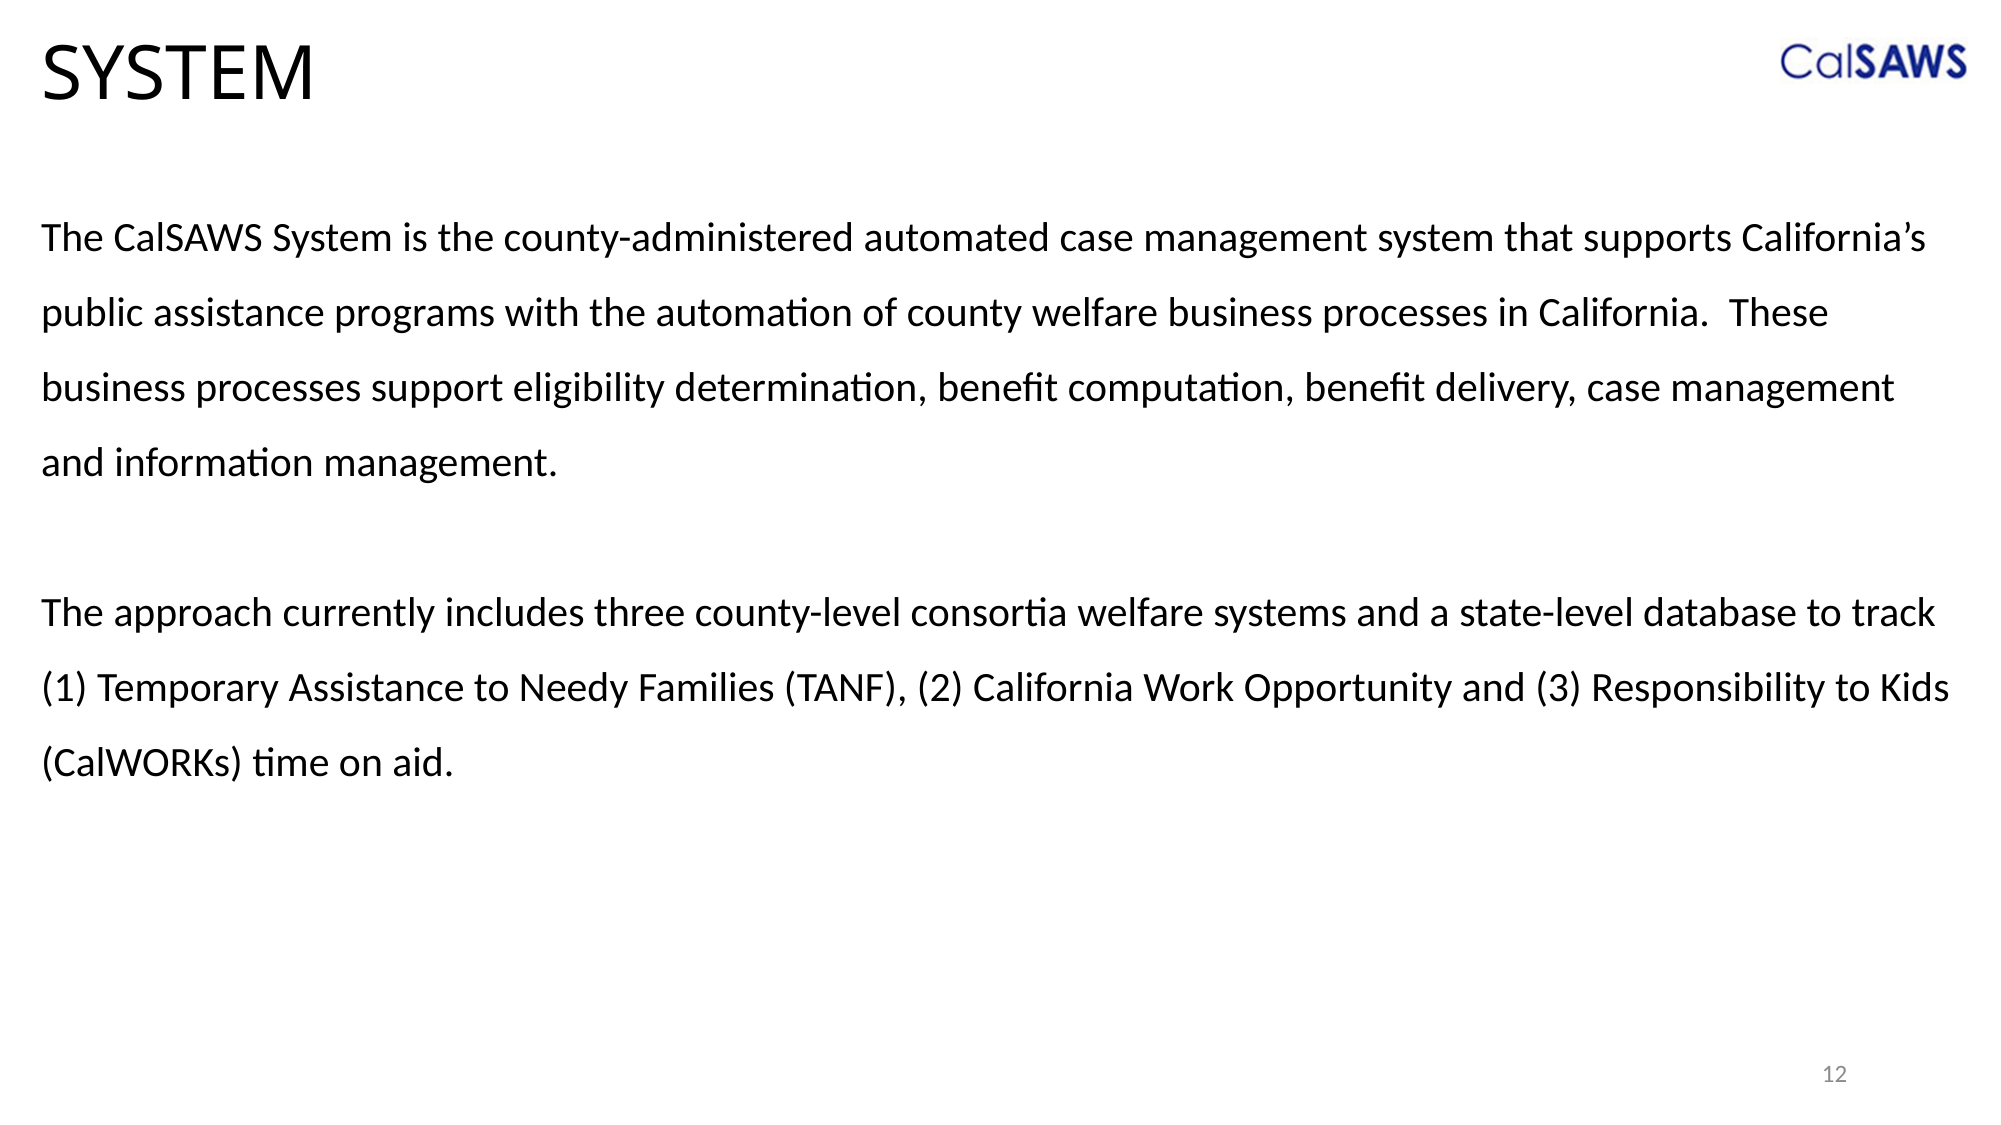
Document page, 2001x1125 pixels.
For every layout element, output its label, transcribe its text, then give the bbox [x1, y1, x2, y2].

list The CalSAWS System is the county-administered automated case management system that supports California’s public assistance programs with the automation of county welfare business processes in California. These business processes support eligibility determination, benefit computation, benefit delivery, case management and information management. The approach currently includes three county-level consortia welfare systems and a state-level database to track (1) Temporary Assistance to Needy Families (TANF), (2) California Work Opportunity and (3) Responsibility to Kids (CalWORKs) time on aid. [26, 177, 1975, 950]
picture [1780, 37, 1968, 84]
slide_number 12 [1412, 1042, 1863, 1103]
title SYSTEM [26, 27, 1863, 177]
